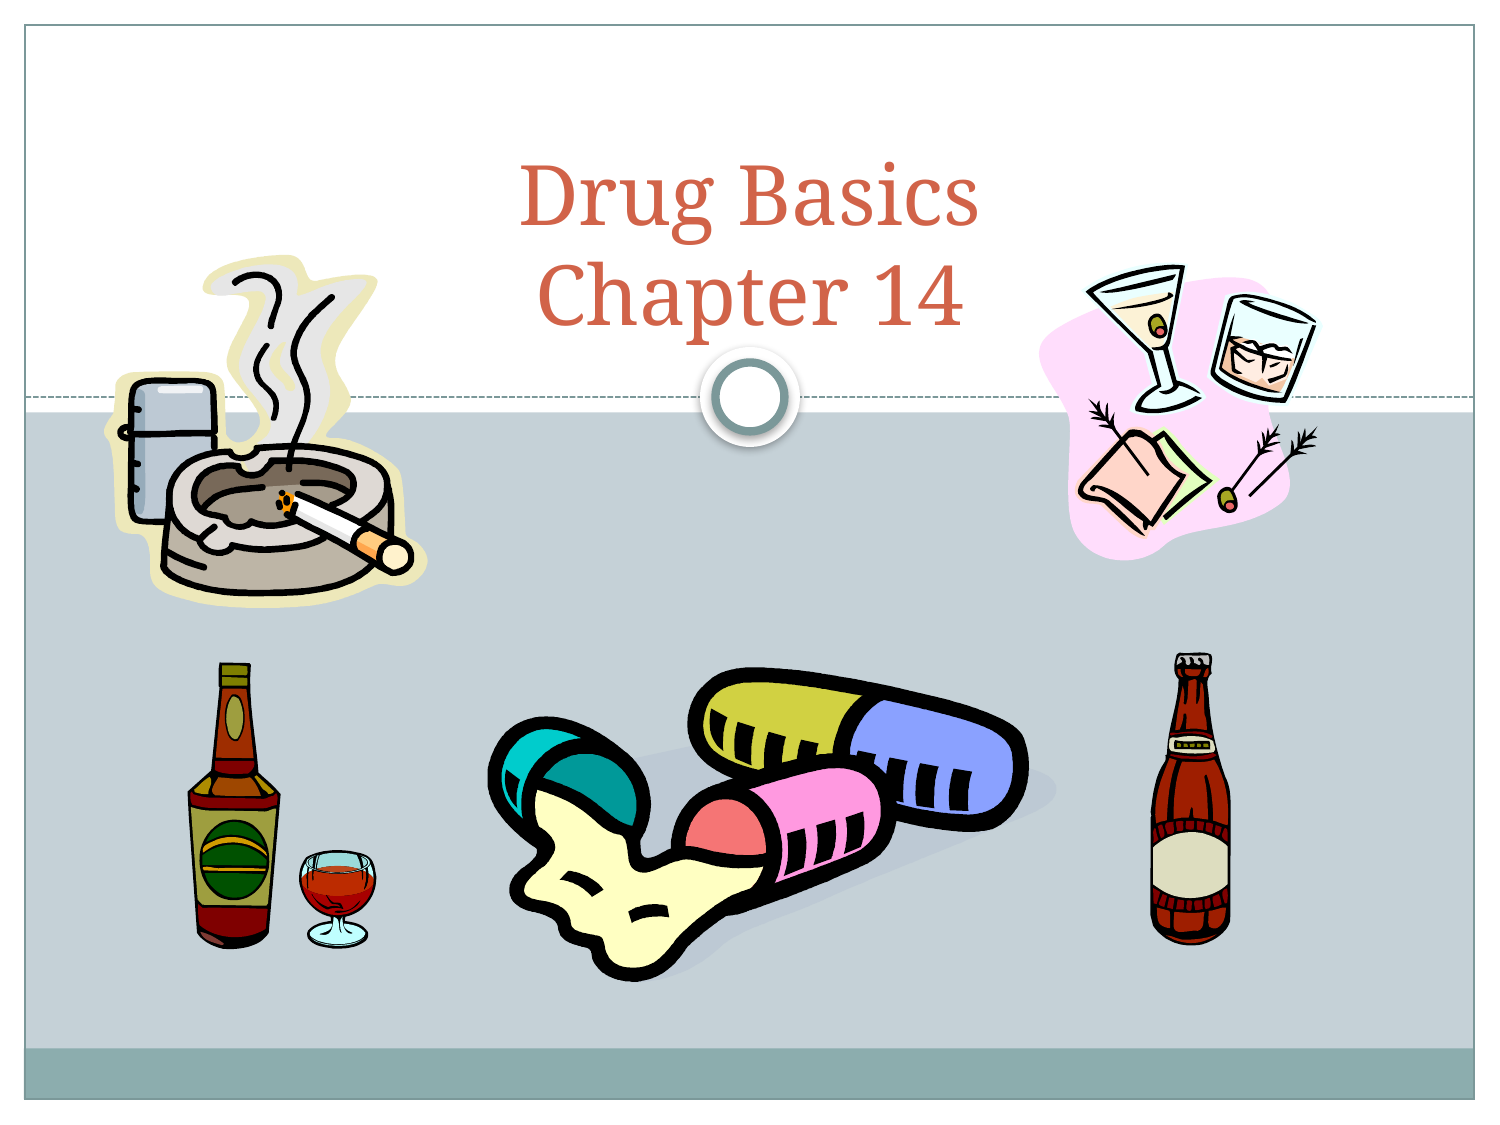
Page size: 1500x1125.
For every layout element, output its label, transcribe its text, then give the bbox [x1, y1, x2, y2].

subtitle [187, 662, 377, 951]
picture [99, 249, 433, 614]
picture [487, 662, 1062, 988]
picture [1149, 649, 1231, 949]
title Drug Basics Chapter 14 [112, 62, 1388, 350]
picture [1037, 262, 1324, 561]
